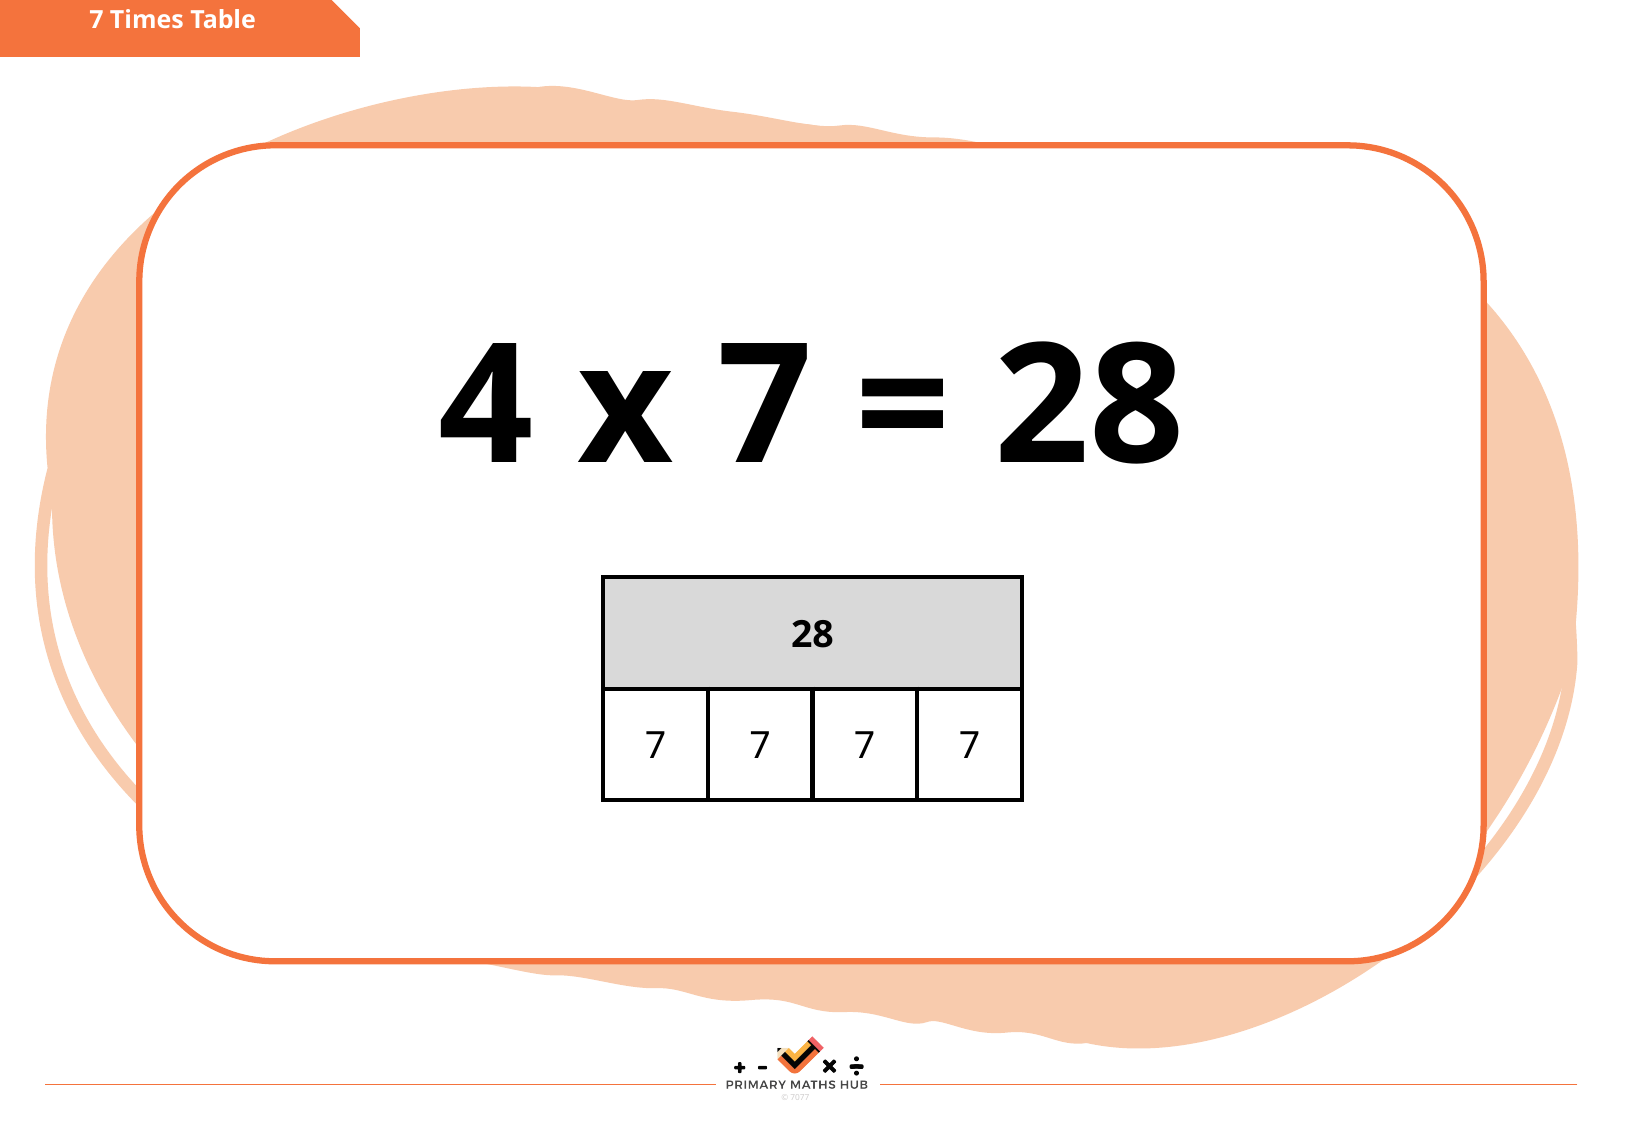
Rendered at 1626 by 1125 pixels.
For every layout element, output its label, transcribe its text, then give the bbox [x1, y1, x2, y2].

table_cell 7 [710, 691, 810, 798]
table_header 28 [605, 579, 1020, 687]
text_box [138, 144, 1485, 963]
text_box 7 Times Table [0, 0, 361, 58]
text_box [273, 91, 956, 144]
text_box © 7077 [720, 1084, 870, 1110]
text_box [39, 214, 155, 799]
table_cell 7 [605, 691, 706, 798]
text_box [496, 960, 1374, 1044]
picture [722, 1034, 872, 1094]
table_cell 7 [815, 691, 915, 798]
table_cell 7 [919, 691, 1020, 798]
text_box 4 x 7 = 28 [140, 288, 1485, 503]
text_box [1479, 300, 1579, 867]
